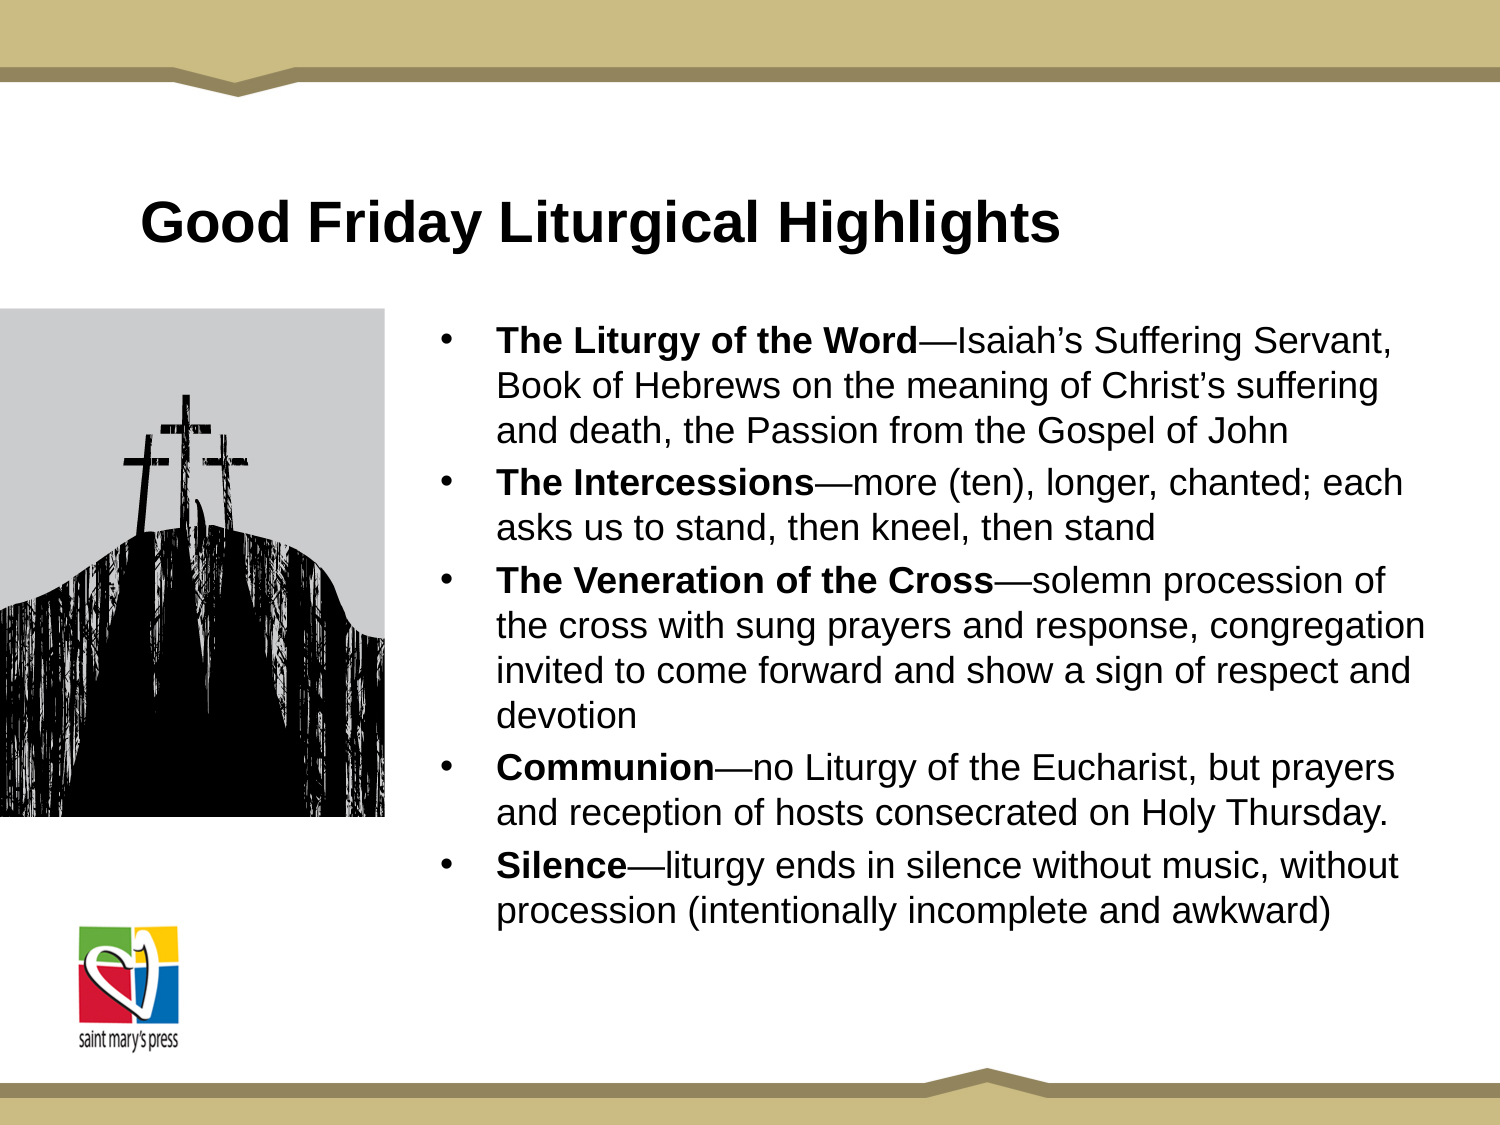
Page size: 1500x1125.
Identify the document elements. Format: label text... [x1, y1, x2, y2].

title Good Friday Liturgical Highlights [125, 174, 1475, 263]
list The Liturgy of the Word—Isaiah’s Suffering Servant, Book of Hebrews on the meaning of Christ’s suffering and death, the Passion from the Gospel of John The Intercessions—more (ten), longer, chanted; each asks us to stand, then kneel, then stand The Veneration of the Cross—solemn procession of the cross with sung prayers and response, congregation invited to come forward and show a sign of respect and devotion Communion—no Liturgy of the Eucharist, but prayers and reception of hosts consecrated on Holy Thursday. Silence—liturgy ends in silence without music, without procession (intentionally incomplete and awkward) [425, 308, 1450, 1125]
picture [0, 0, 1500, 1125]
